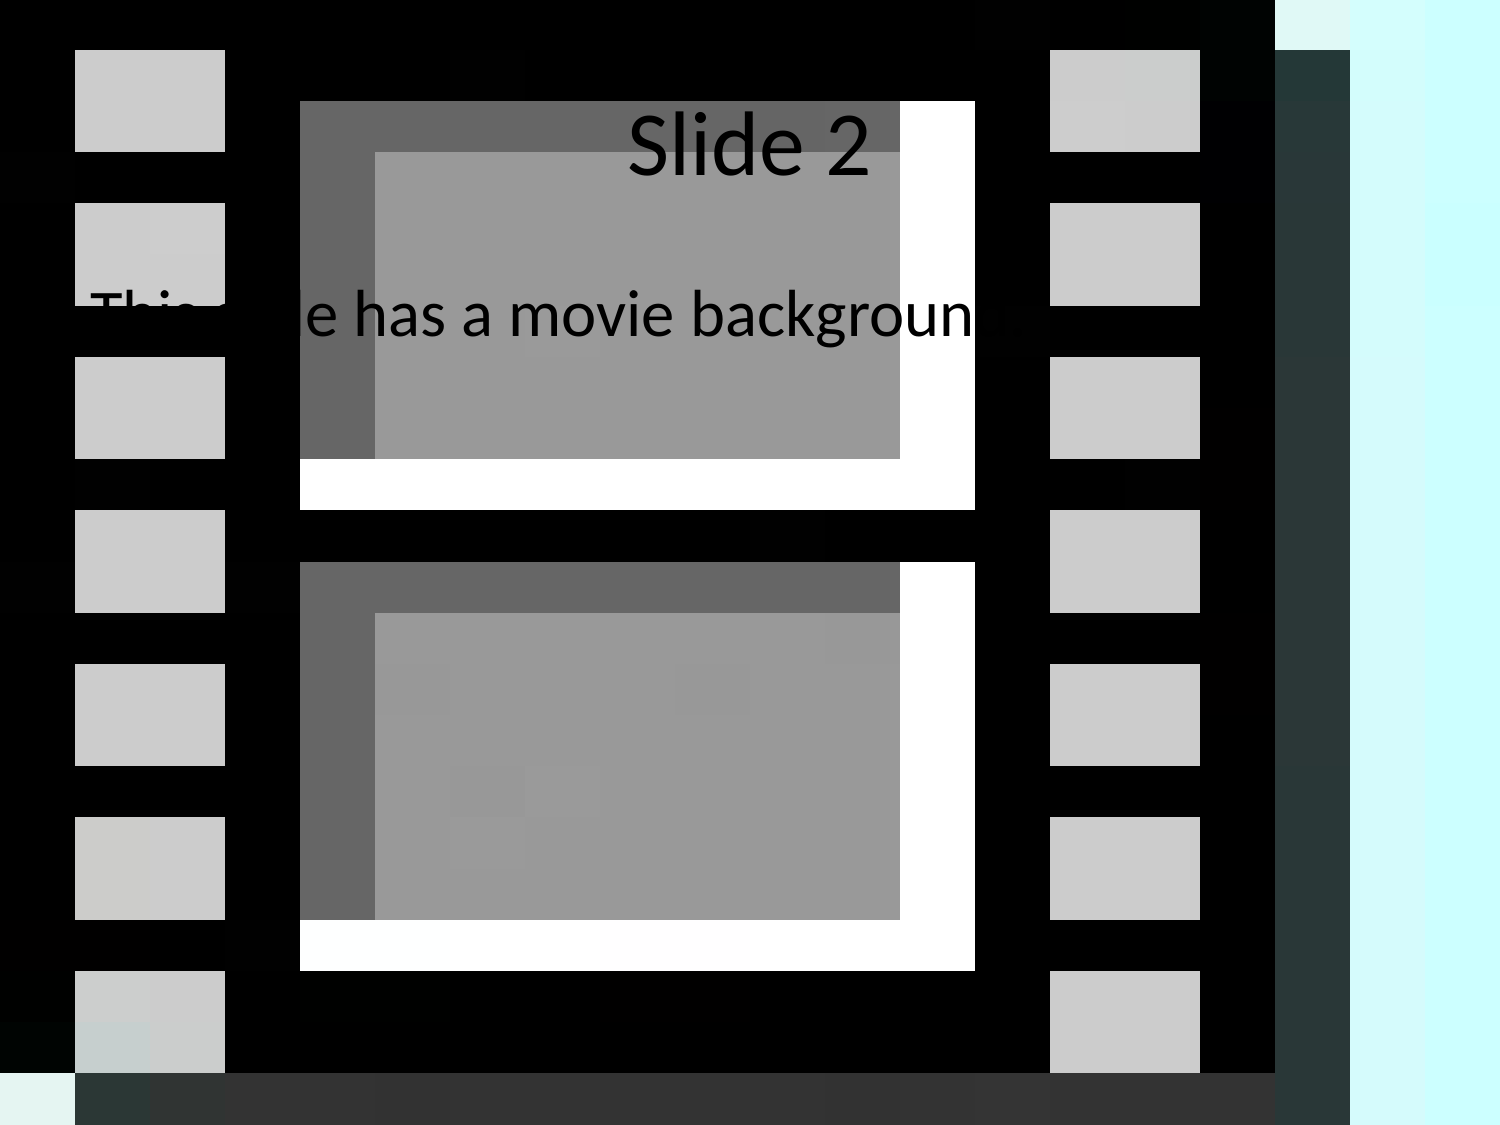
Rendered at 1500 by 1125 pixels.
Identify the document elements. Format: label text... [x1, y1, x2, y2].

title Slide 2 [75, 45, 1425, 233]
list This slide has a movie background. [75, 262, 1425, 1005]
picture [0, 0, 1500, 1125]
